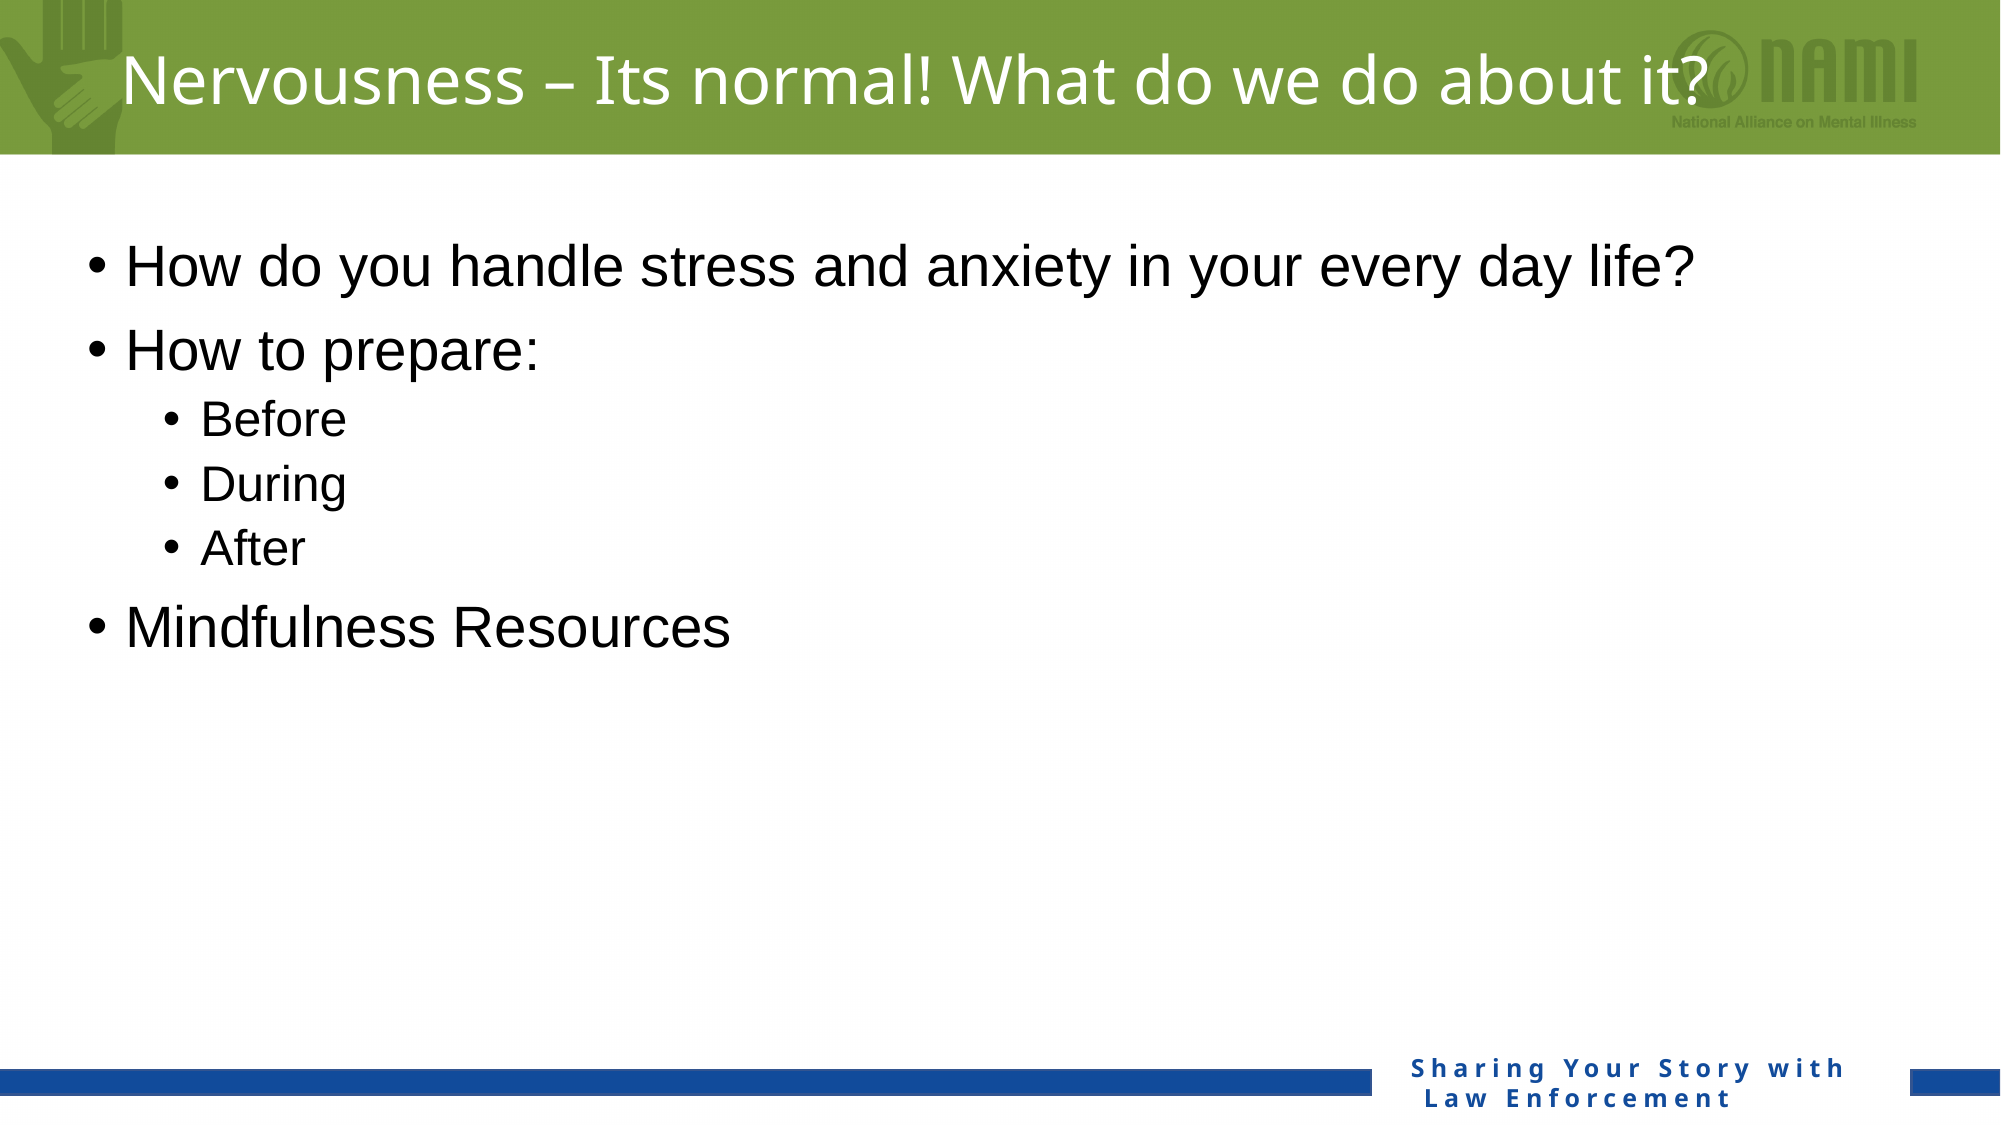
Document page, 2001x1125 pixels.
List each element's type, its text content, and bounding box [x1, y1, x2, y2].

footer Sharing Your Story with Law Enforcement [1372, 1052, 1895, 1113]
list How do you handle stress and anxiety in your every day life? How to prepare: Before During After Mindfulness Resources [72, 229, 1863, 1014]
title Nervousness – Its normal! What do we do about it? [105, 6, 1895, 161]
picture [0, 0, 2001, 1125]
